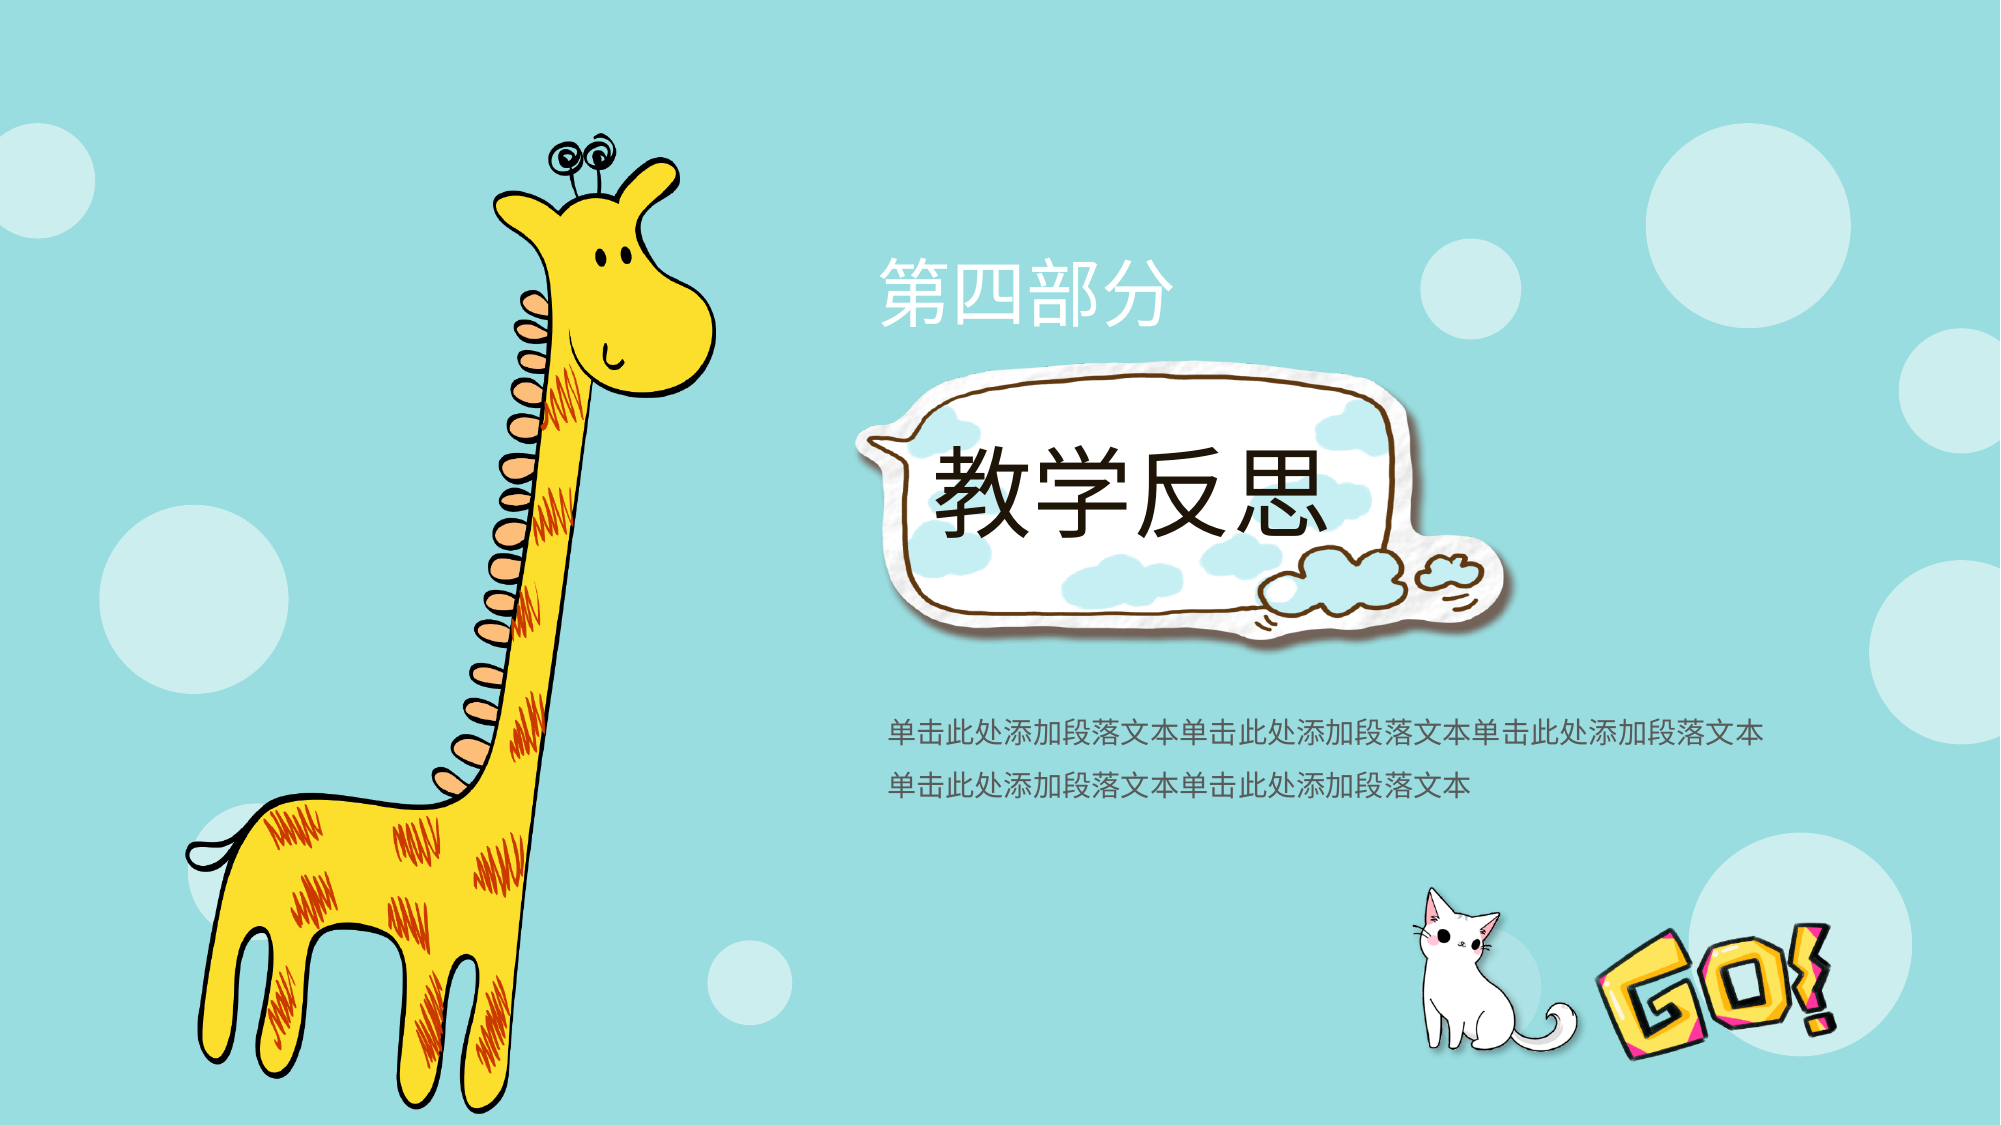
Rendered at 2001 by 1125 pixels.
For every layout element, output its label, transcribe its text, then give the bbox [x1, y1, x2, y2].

text_box 单击此处添加段落文本单击此处添加段落文本单击此处添加段落文本单击此处添加段落文本单击此处添加段落文本 [872, 689, 1780, 810]
picture [184, 133, 716, 1114]
picture [1317, 828, 1837, 1125]
picture [825, 301, 1536, 699]
text_box 第四部分 [862, 239, 1653, 344]
